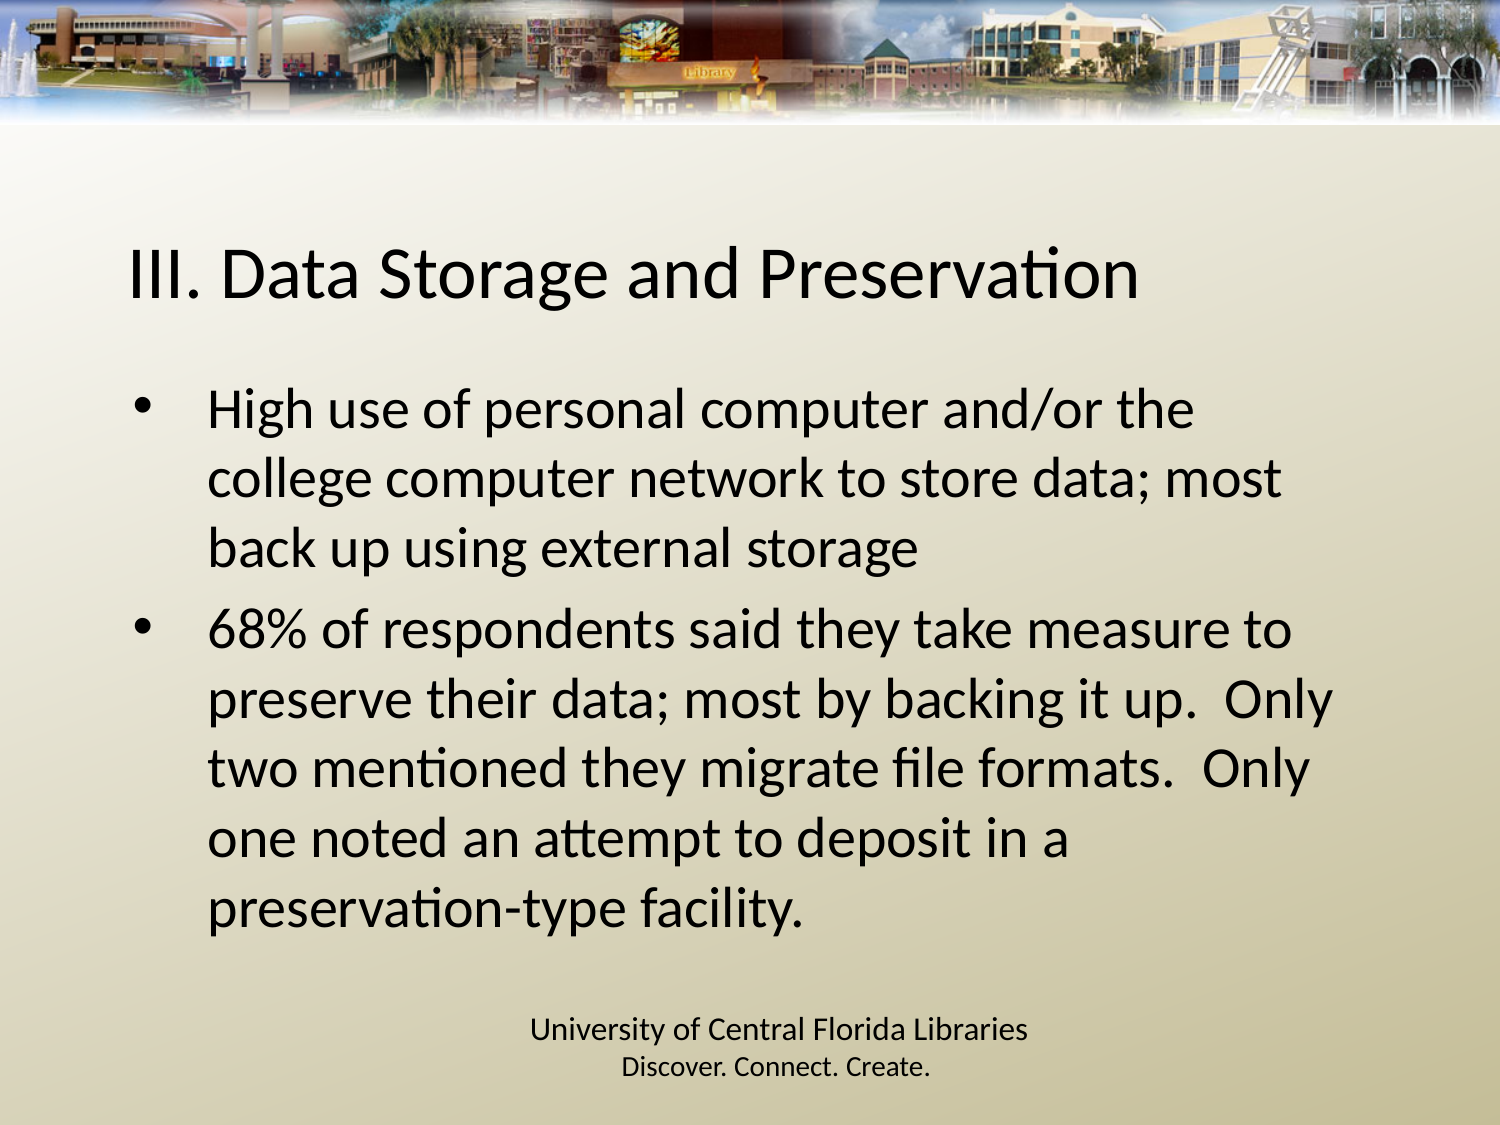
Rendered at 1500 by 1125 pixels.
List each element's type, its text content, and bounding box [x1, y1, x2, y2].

subtitle High use of personal computer and/or the college computer network to store data; most back up using external storage 68% of respondents said they take measure to preserve their data; most by backing it up. Only two mentioned they migrate file formats. Only one noted an attempt to deposit in a preservation-type facility. [117, 362, 1388, 950]
picture [0, 0, 1500, 125]
text_box University of Central Florida Libraries Discover. Connect. Create. [515, 999, 1045, 1090]
title III. Data Storage and Preservation [112, 174, 1388, 363]
